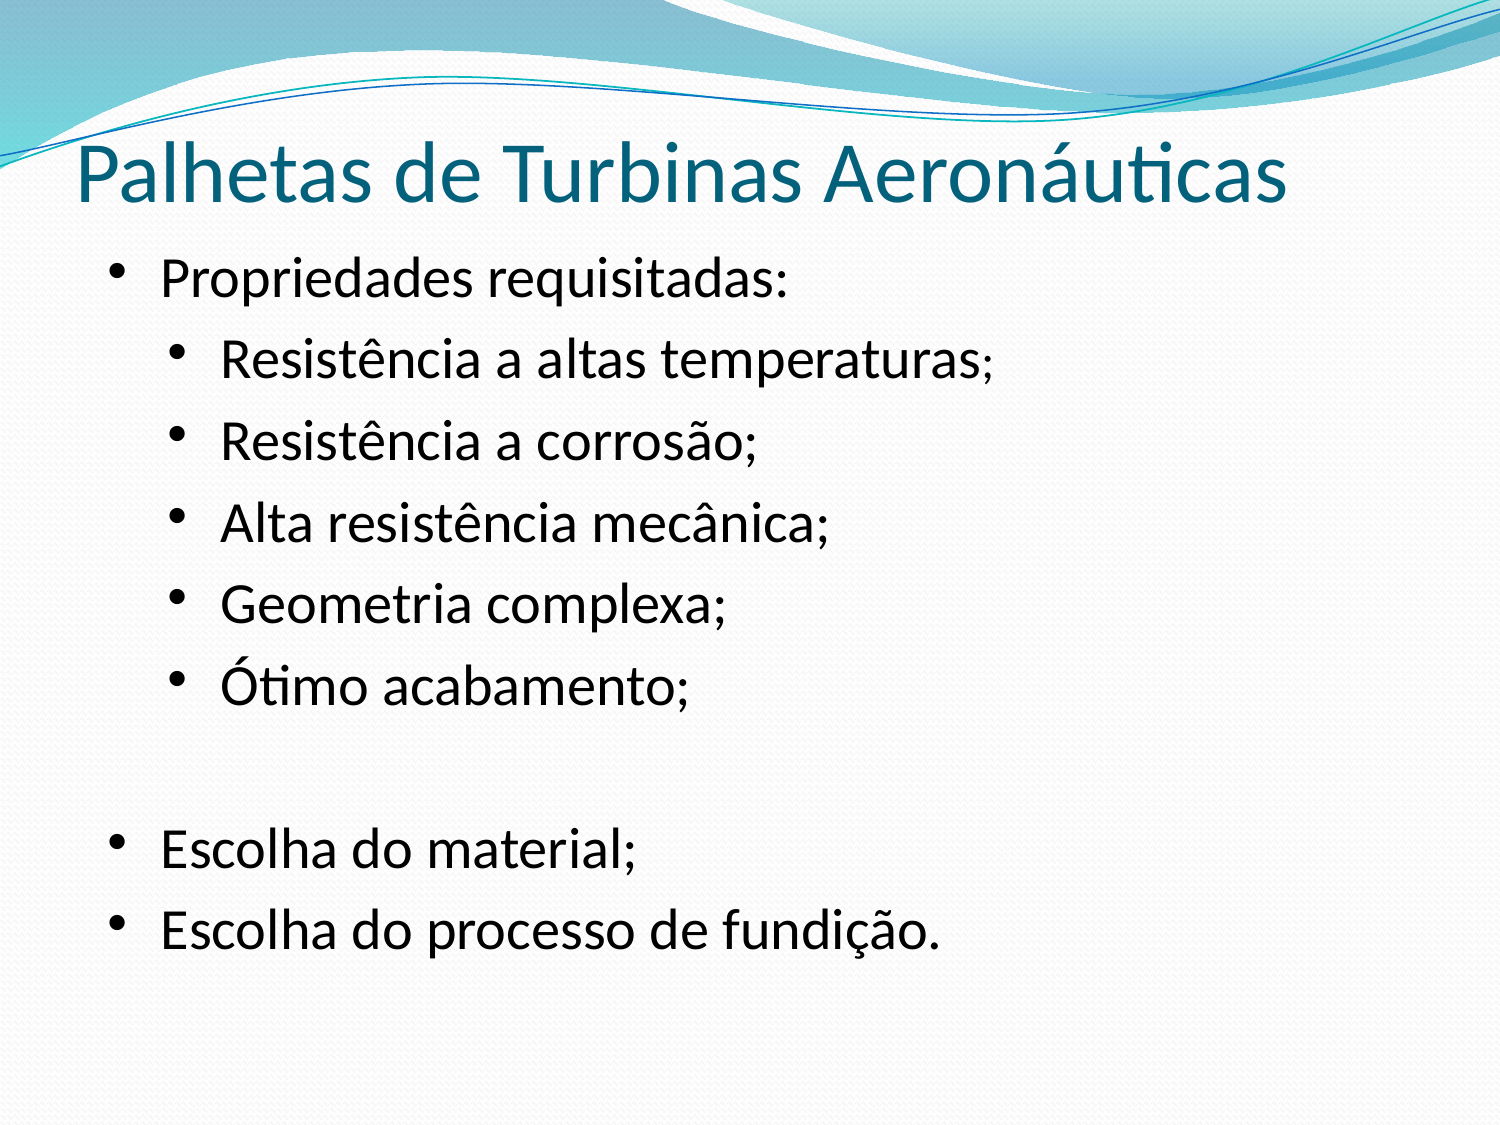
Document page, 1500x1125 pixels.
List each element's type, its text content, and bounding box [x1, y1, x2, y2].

list Propriedades requisitadas: Resistência a altas temperaturas; Resistência a corrosão; Alta resistência mecânica; Geometria complexa; Ótimo acabamento; Escolha do material; Escolha do processo de fundição. [75, 231, 1425, 1071]
title Palhetas de Turbinas Aeronáuticas [75, 32, 1425, 220]
